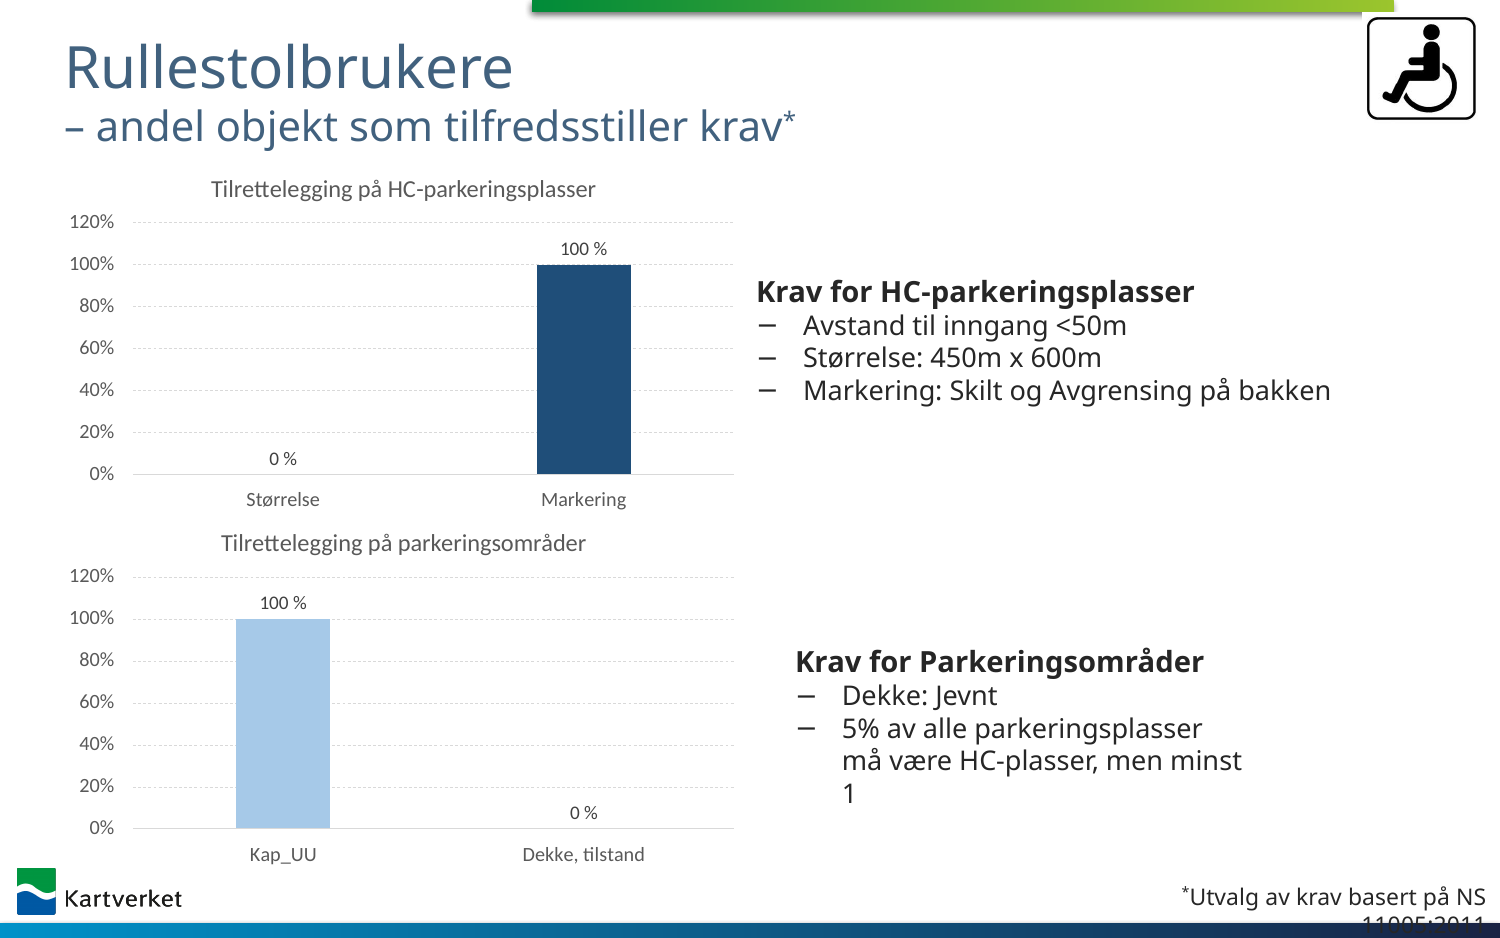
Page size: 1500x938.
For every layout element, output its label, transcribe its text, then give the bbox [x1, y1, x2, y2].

picture [1362, 12, 1481, 126]
picture [62, 520, 746, 874]
text_box Rullestolbrukere – andel objekt som tilfredsstiller krav* [49, 25, 1431, 158]
text_box *Utvalg av krav basert på NS 11005:2011 [1068, 873, 1500, 938]
text_box Krav for HC-parkeringsplasser Avstand til inngang <50m Størrelse: 450m x 600m Markering: Skilt og Avgrensing på bakken [750, 265, 1346, 413]
picture [62, 166, 746, 519]
text_box Krav for Parkeringsområder Dekke: Jevnt 5% av alle parkeringsplasser må være HC-plasser, men minst 1 [780, 636, 1261, 816]
